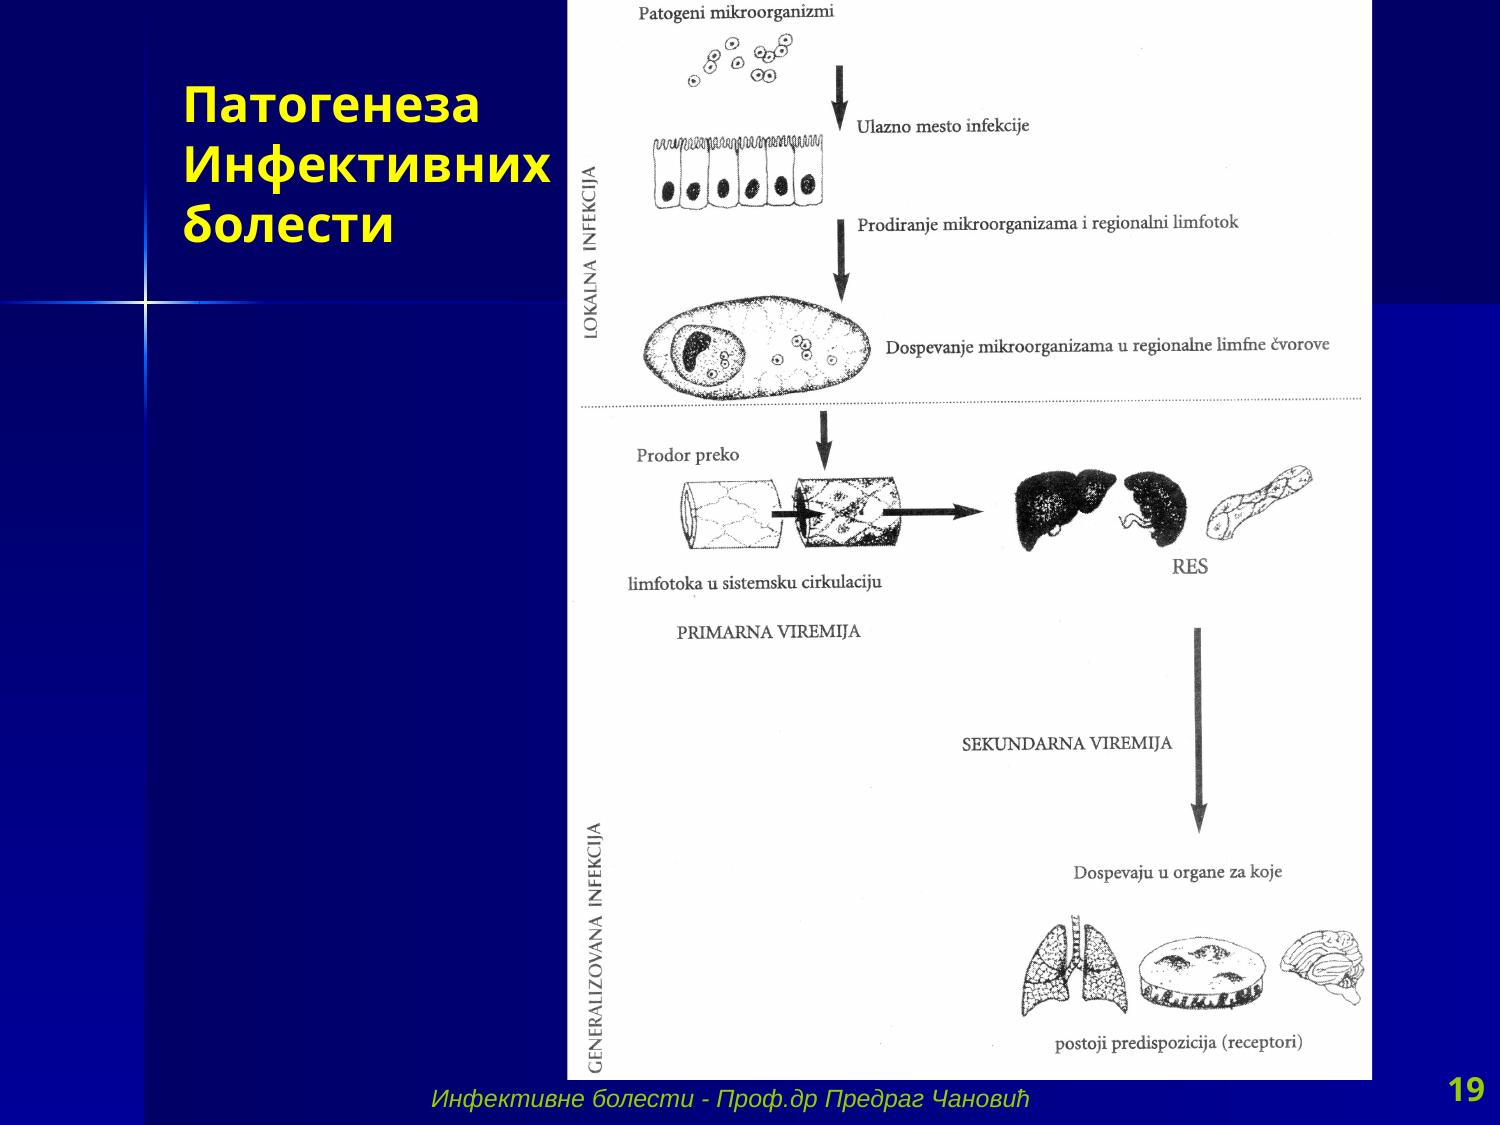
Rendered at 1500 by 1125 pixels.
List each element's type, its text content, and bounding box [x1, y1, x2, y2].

picture [567, 0, 1373, 1080]
text_box Патогенеза Инфективних болести [167, 64, 562, 260]
footer Инфективне болести - Проф.др Предраг Чановић [412, 1074, 1051, 1125]
slide_number 19 [1354, 1059, 1500, 1125]
